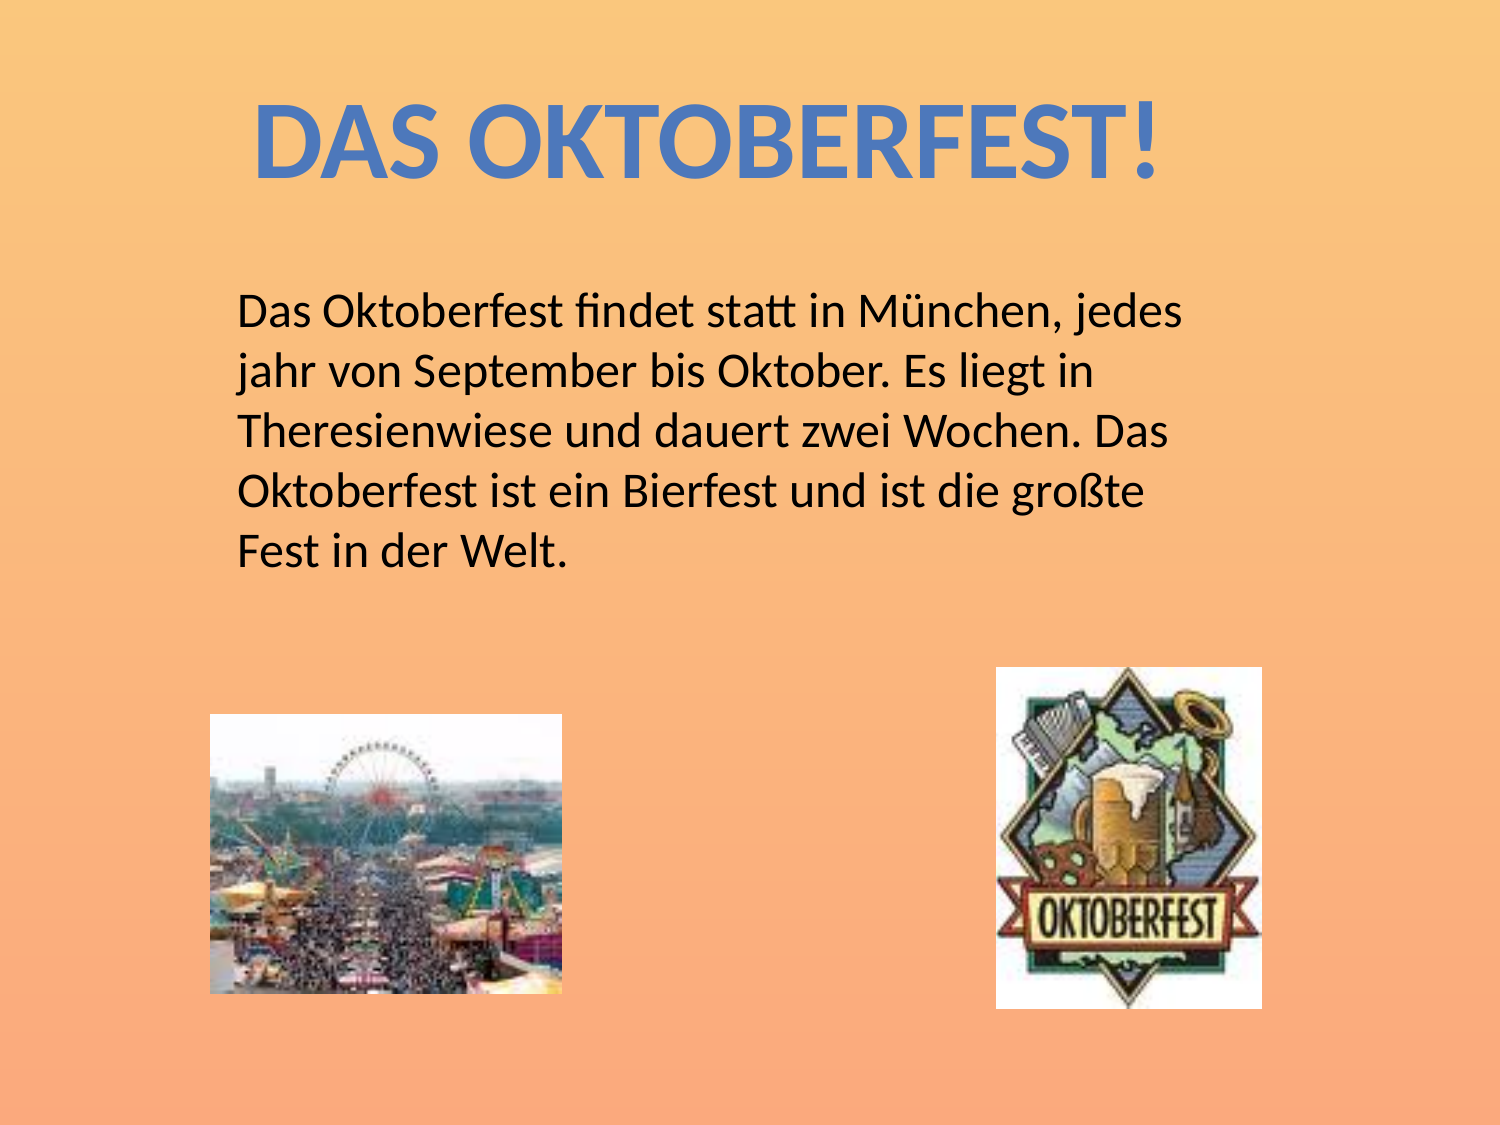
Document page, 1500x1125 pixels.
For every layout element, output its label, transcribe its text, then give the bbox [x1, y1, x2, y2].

picture [210, 714, 562, 994]
text_box Das Oktoberfest! [236, 58, 1180, 209]
picture [995, 667, 1262, 1010]
text_box Das Oktoberfest findet statt in München, jedes jahr von September bis Oktober. Es liegt in Theresienwiese und dauert zwei Wochen. Das Oktoberfest ist ein Bierfest und ist die großte Fest in der Welt. [222, 269, 1243, 585]
